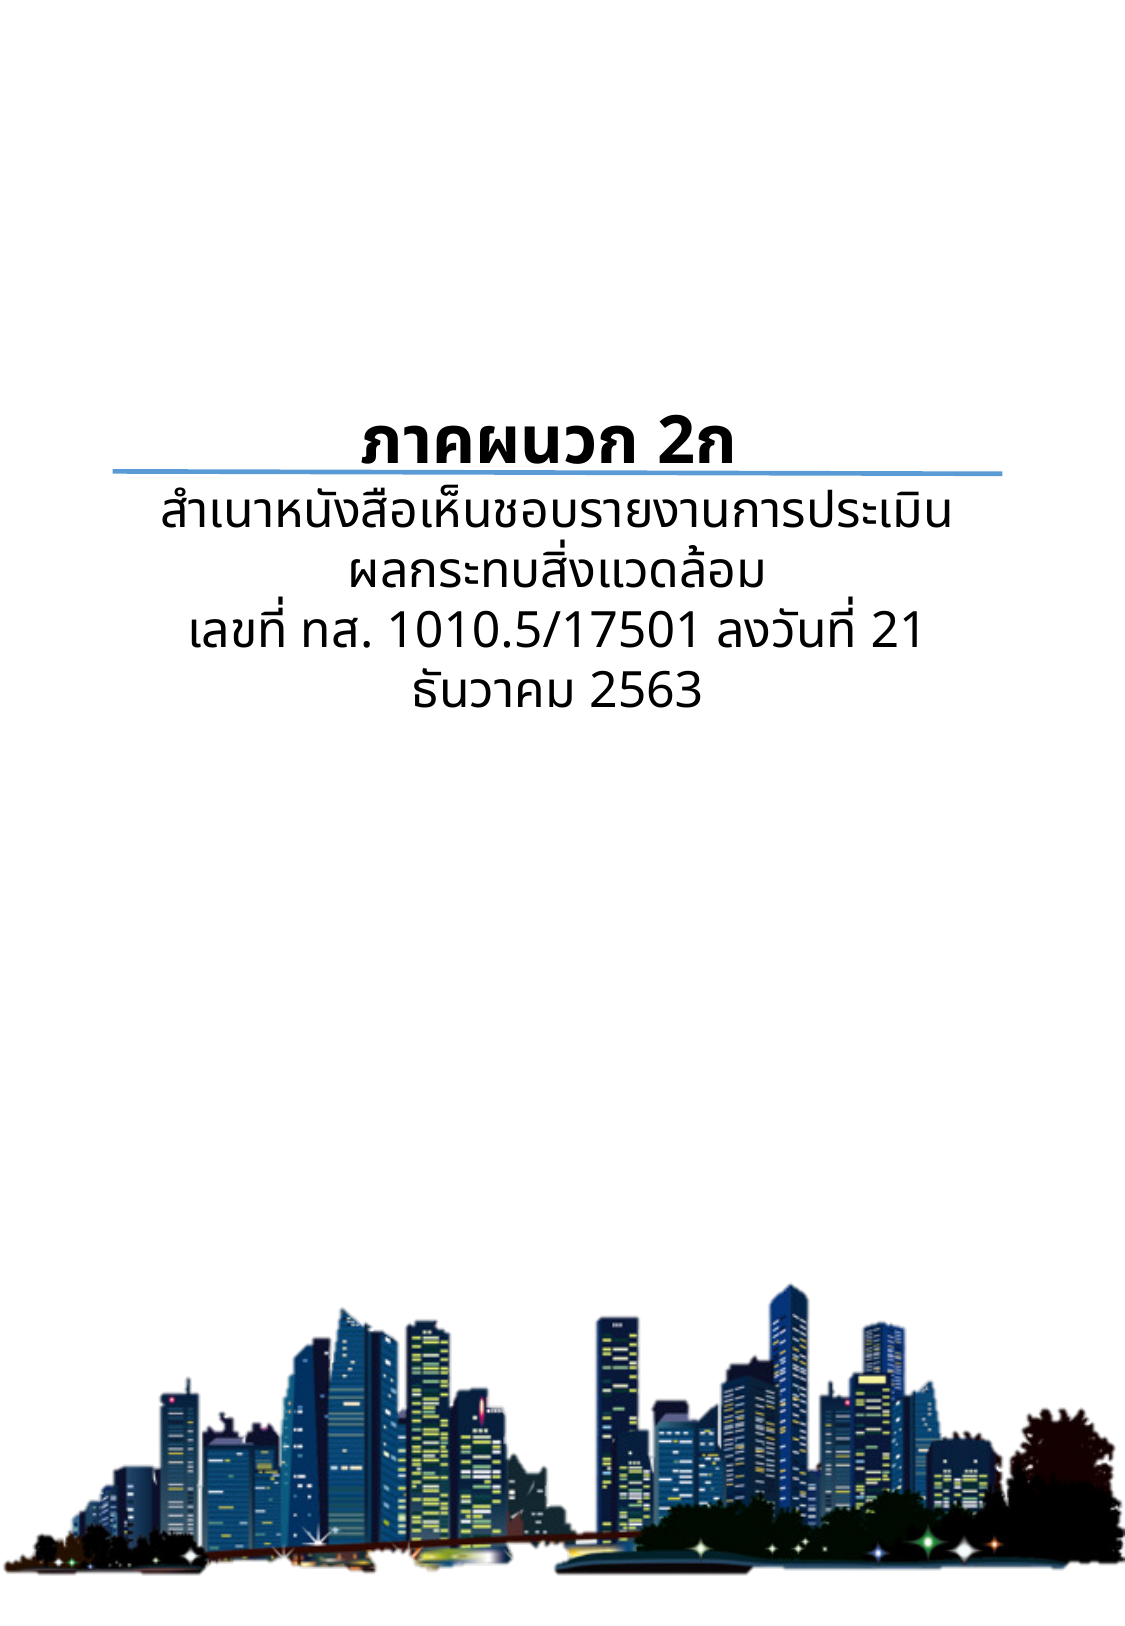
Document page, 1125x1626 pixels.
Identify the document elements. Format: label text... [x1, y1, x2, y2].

text_box ภาคผนวก 2ก สำเนาหนังสือเห็นชอบรายงานการประเมินผลกระทบสิ่งแวดล้อม เลขที่ ทส. 1010.5/17501 ลงวันที่ 21 ธันวาคม 2563 [112, 389, 1003, 471]
picture [0, 1148, 1125, 1623]
text_box ภาคผนวก 2ก สำเนาหนังสือเห็นชอบรายงานการประเมินผลกระทบสิ่งแวดล้อม เลขที่ ทส. 1010.5/17501 ลงวันที่ 21 ธันวาคม 2563 [112, 474, 1003, 725]
